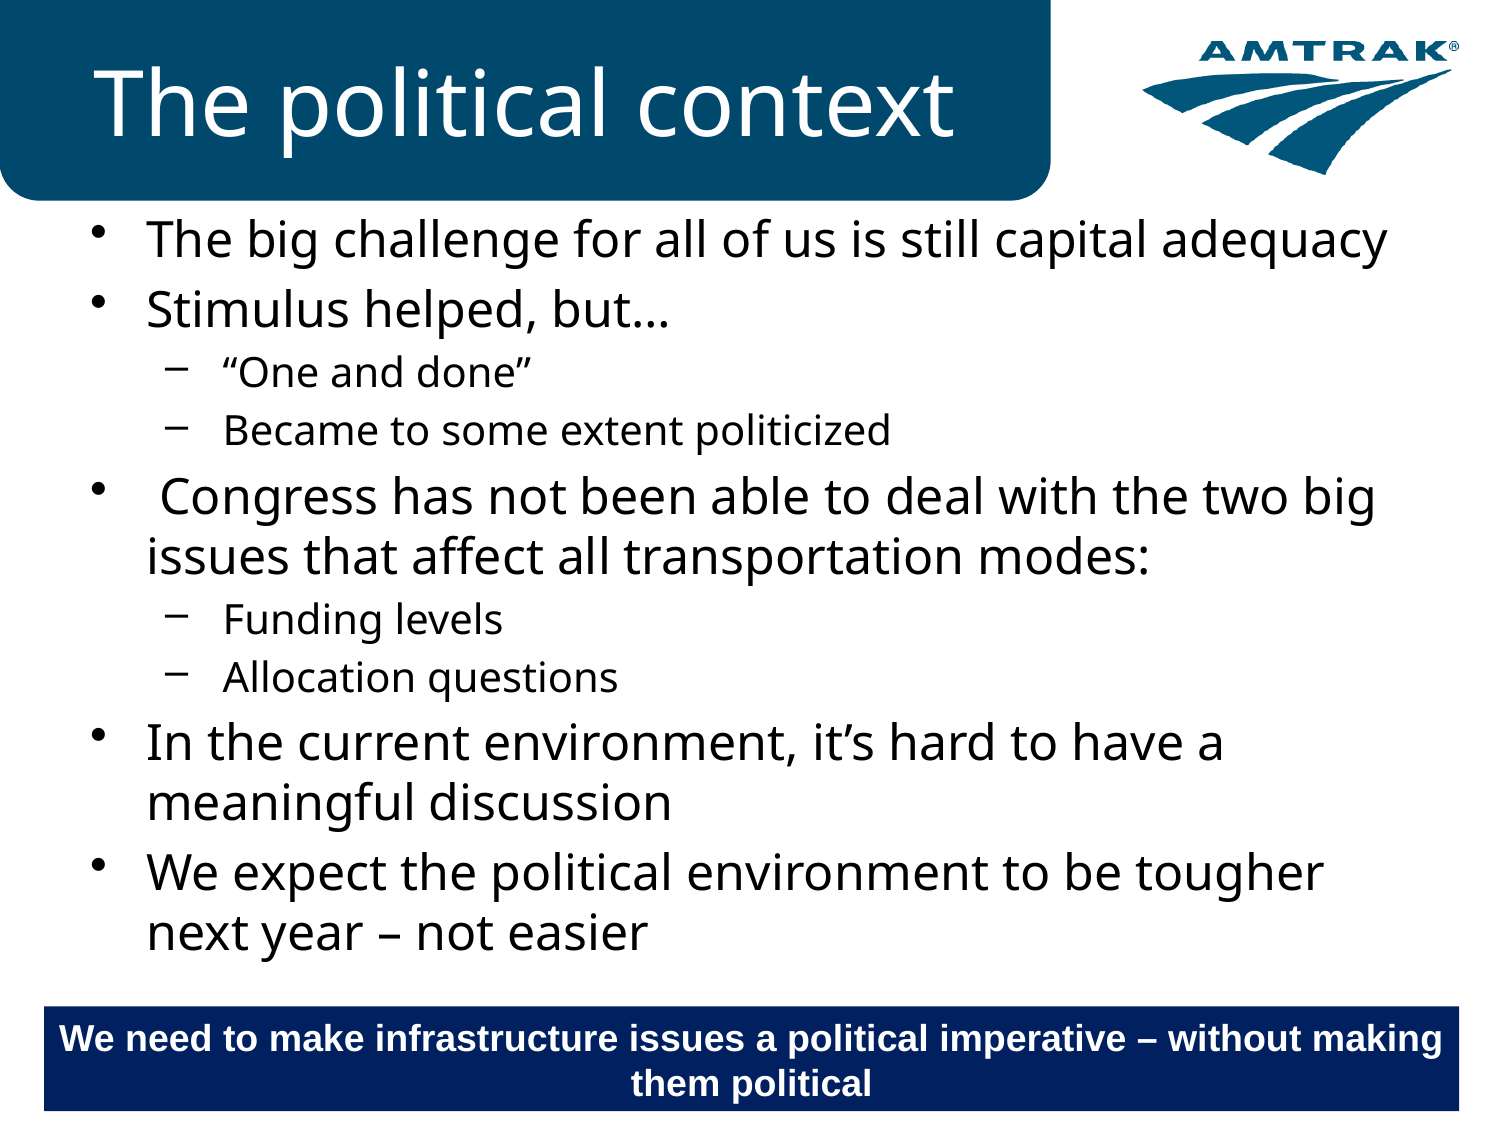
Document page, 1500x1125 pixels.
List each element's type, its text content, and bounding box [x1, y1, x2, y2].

title The political context [37, 24, 1013, 175]
list The big challenge for all of us is still capital adequacy Stimulus helped, but… “One and done” Became to some extent politicized Congress has not been able to deal with the two big issues that affect all transportation modes: Funding levels Allocation questions In the current environment, it’s hard to have a meaningful discussion We expect the political environment to be tougher next year – not easier [75, 200, 1425, 943]
text_box We need to make infrastructure issues a political imperative – without making them political [44, 1006, 1460, 1112]
picture [1100, 0, 1500, 216]
